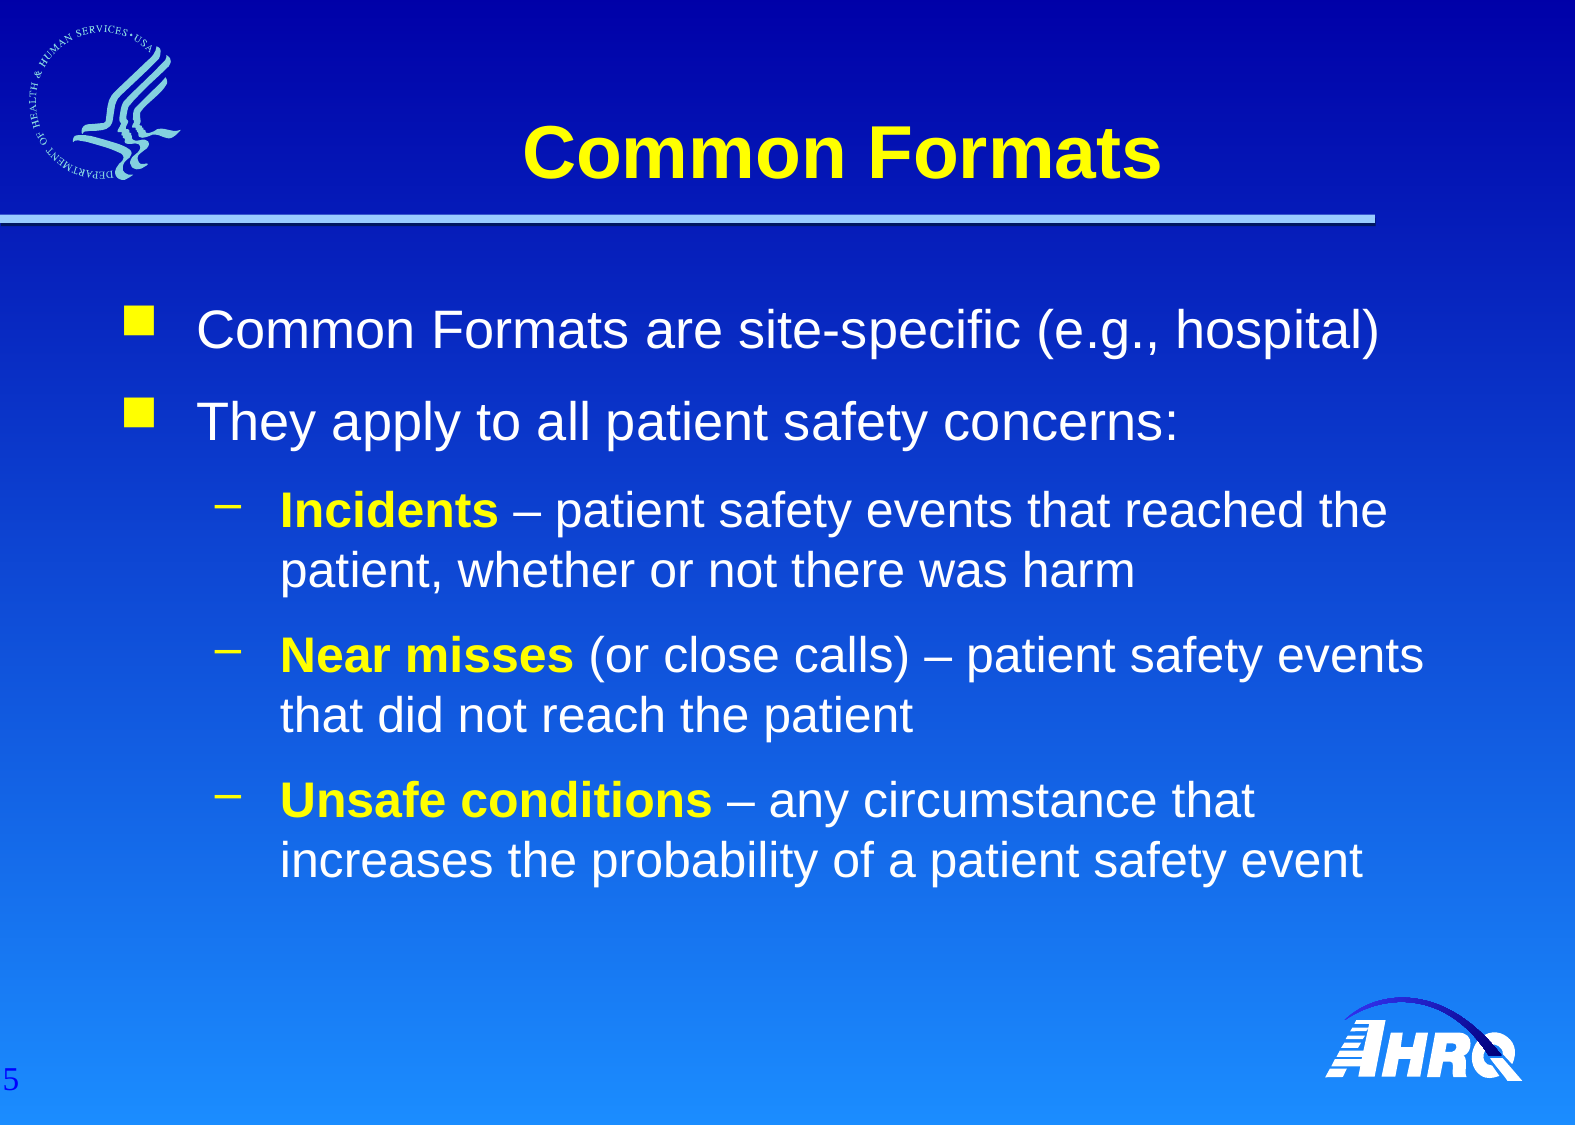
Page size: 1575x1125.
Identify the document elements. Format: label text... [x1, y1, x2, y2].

list Common Formats are site-specific (e.g., hospital) They apply to all patient safety concerns: Incidents – patient safety events that reached the patient, whether or not there was harm Near misses (or close calls) – patient safety events that did not reach the patient Unsafe conditions – any circumstance that increases the probability of a patient safety event [104, 286, 1483, 763]
title Common Formats [203, 56, 1483, 202]
